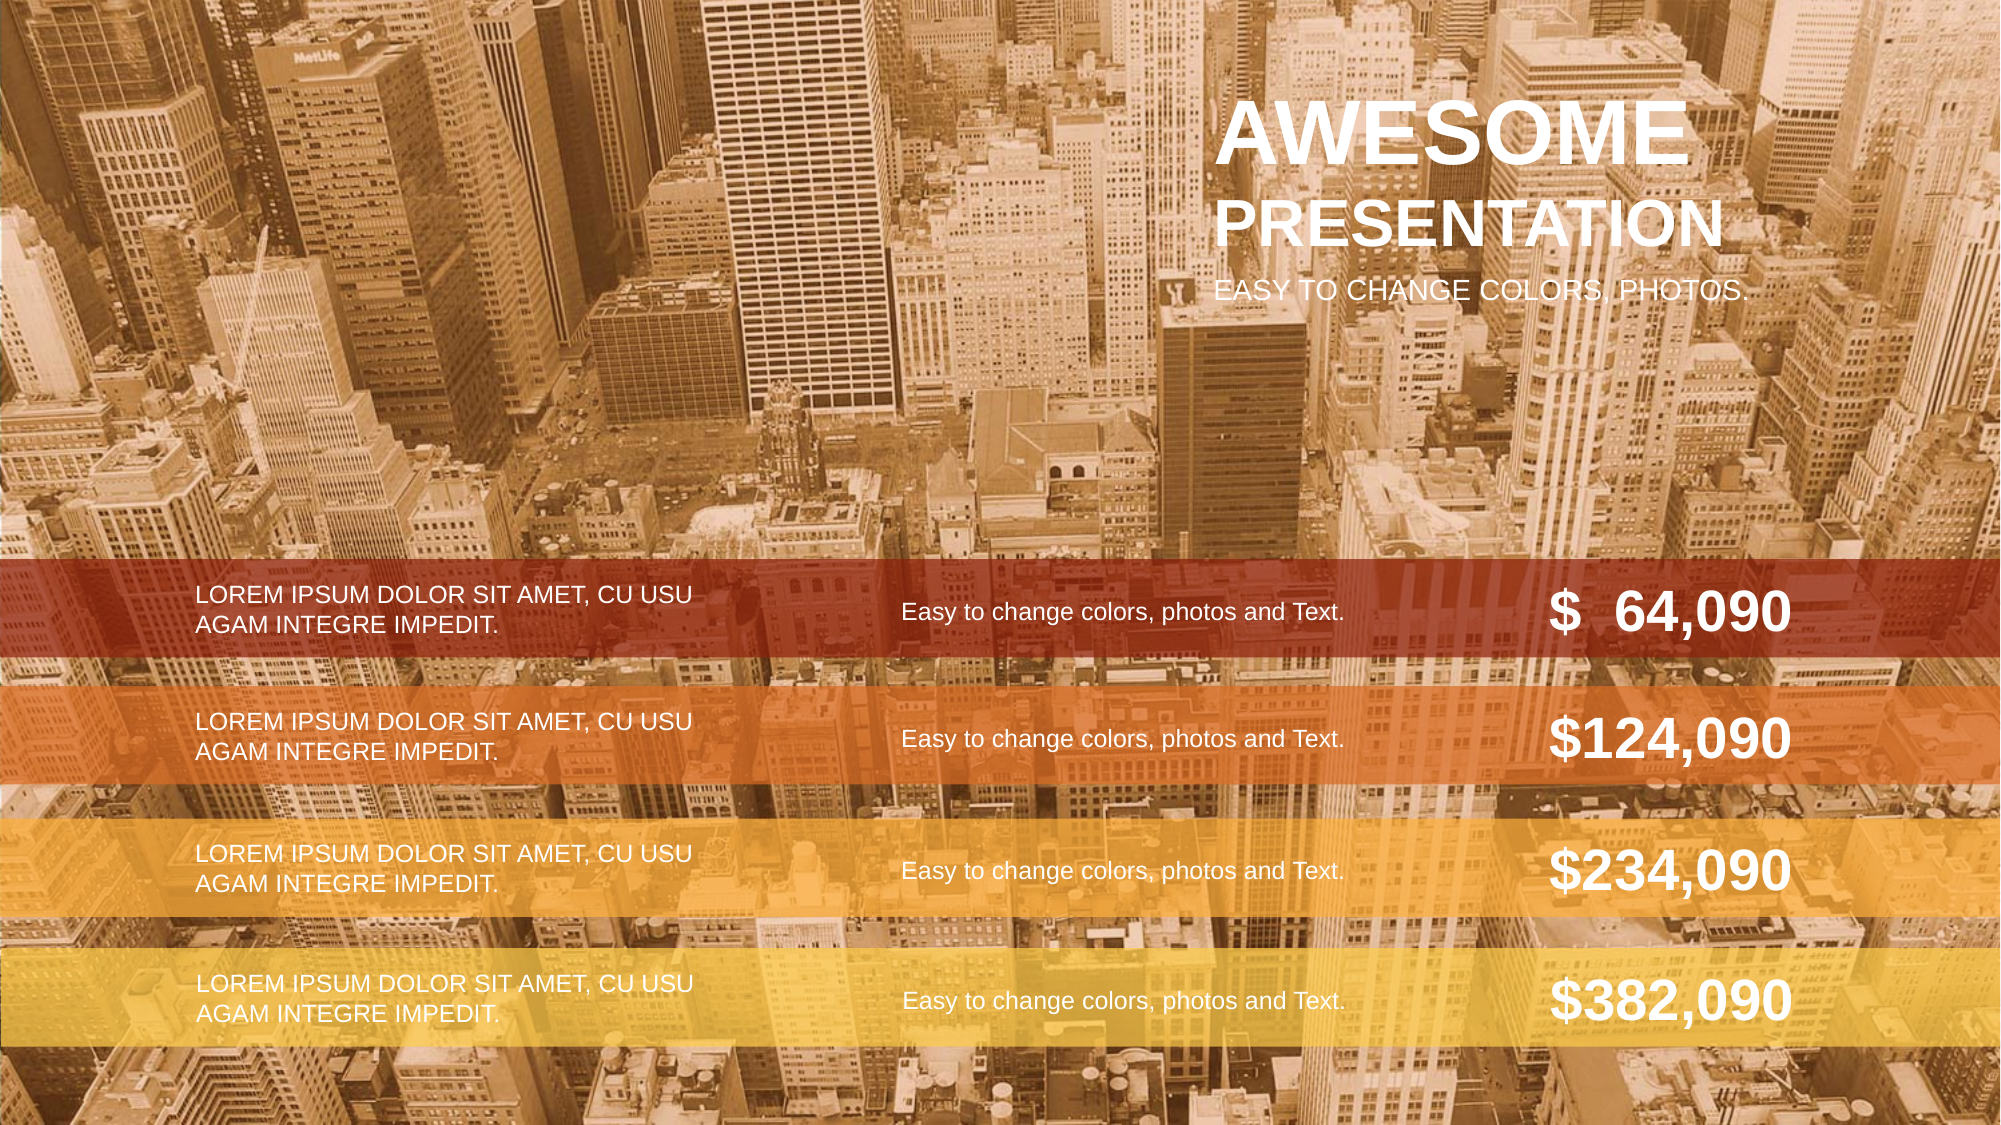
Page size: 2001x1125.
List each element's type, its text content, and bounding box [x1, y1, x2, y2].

text_box EASY TO CHANGE COLORS, PHOTOS. [1198, 263, 1897, 314]
text_box [1, 1048, 2000, 1125]
text_box [0, 947, 2000, 1048]
text_box LOREM IPSUM DOLOR SIT AMET, CU USU AGAM INTEGRE IMPEDIT. [180, 830, 787, 905]
text_box PRESENTATION [1198, 172, 1897, 263]
text_box Easy to change colors, photos and Text. [887, 974, 1444, 1023]
text_box LOREM IPSUM DOLOR SIT AMET, CU USU AGAM INTEGRE IMPEDIT. [180, 571, 787, 646]
text_box [1, 658, 2000, 685]
text_box AWESOME [1198, 66, 1897, 172]
text_box [0, 685, 2000, 785]
text_box $382,090 [1528, 954, 1817, 1040]
text_box [0, 558, 2000, 658]
text_box Easy to change colors, photos and Text. [886, 712, 1443, 760]
text_box $124,090 [1526, 692, 1816, 778]
text_box LOREM IPSUM DOLOR SIT AMET, CU USU AGAM INTEGRE IMPEDIT. [180, 697, 787, 773]
text_box Easy to change colors, photos and Text. [886, 585, 1443, 634]
text_box $234,090 [1526, 824, 1816, 910]
text_box [0, 817, 2000, 918]
text_box [1, 918, 2000, 947]
text_box [1, 785, 2000, 817]
text_box [1, 0, 2000, 558]
text_box Easy to change colors, photos and Text. [886, 844, 1443, 893]
text_box LOREM IPSUM DOLOR SIT AMET, CU USU AGAM INTEGRE IMPEDIT. [181, 960, 788, 1035]
text_box $ 64,090 [1526, 565, 1816, 651]
